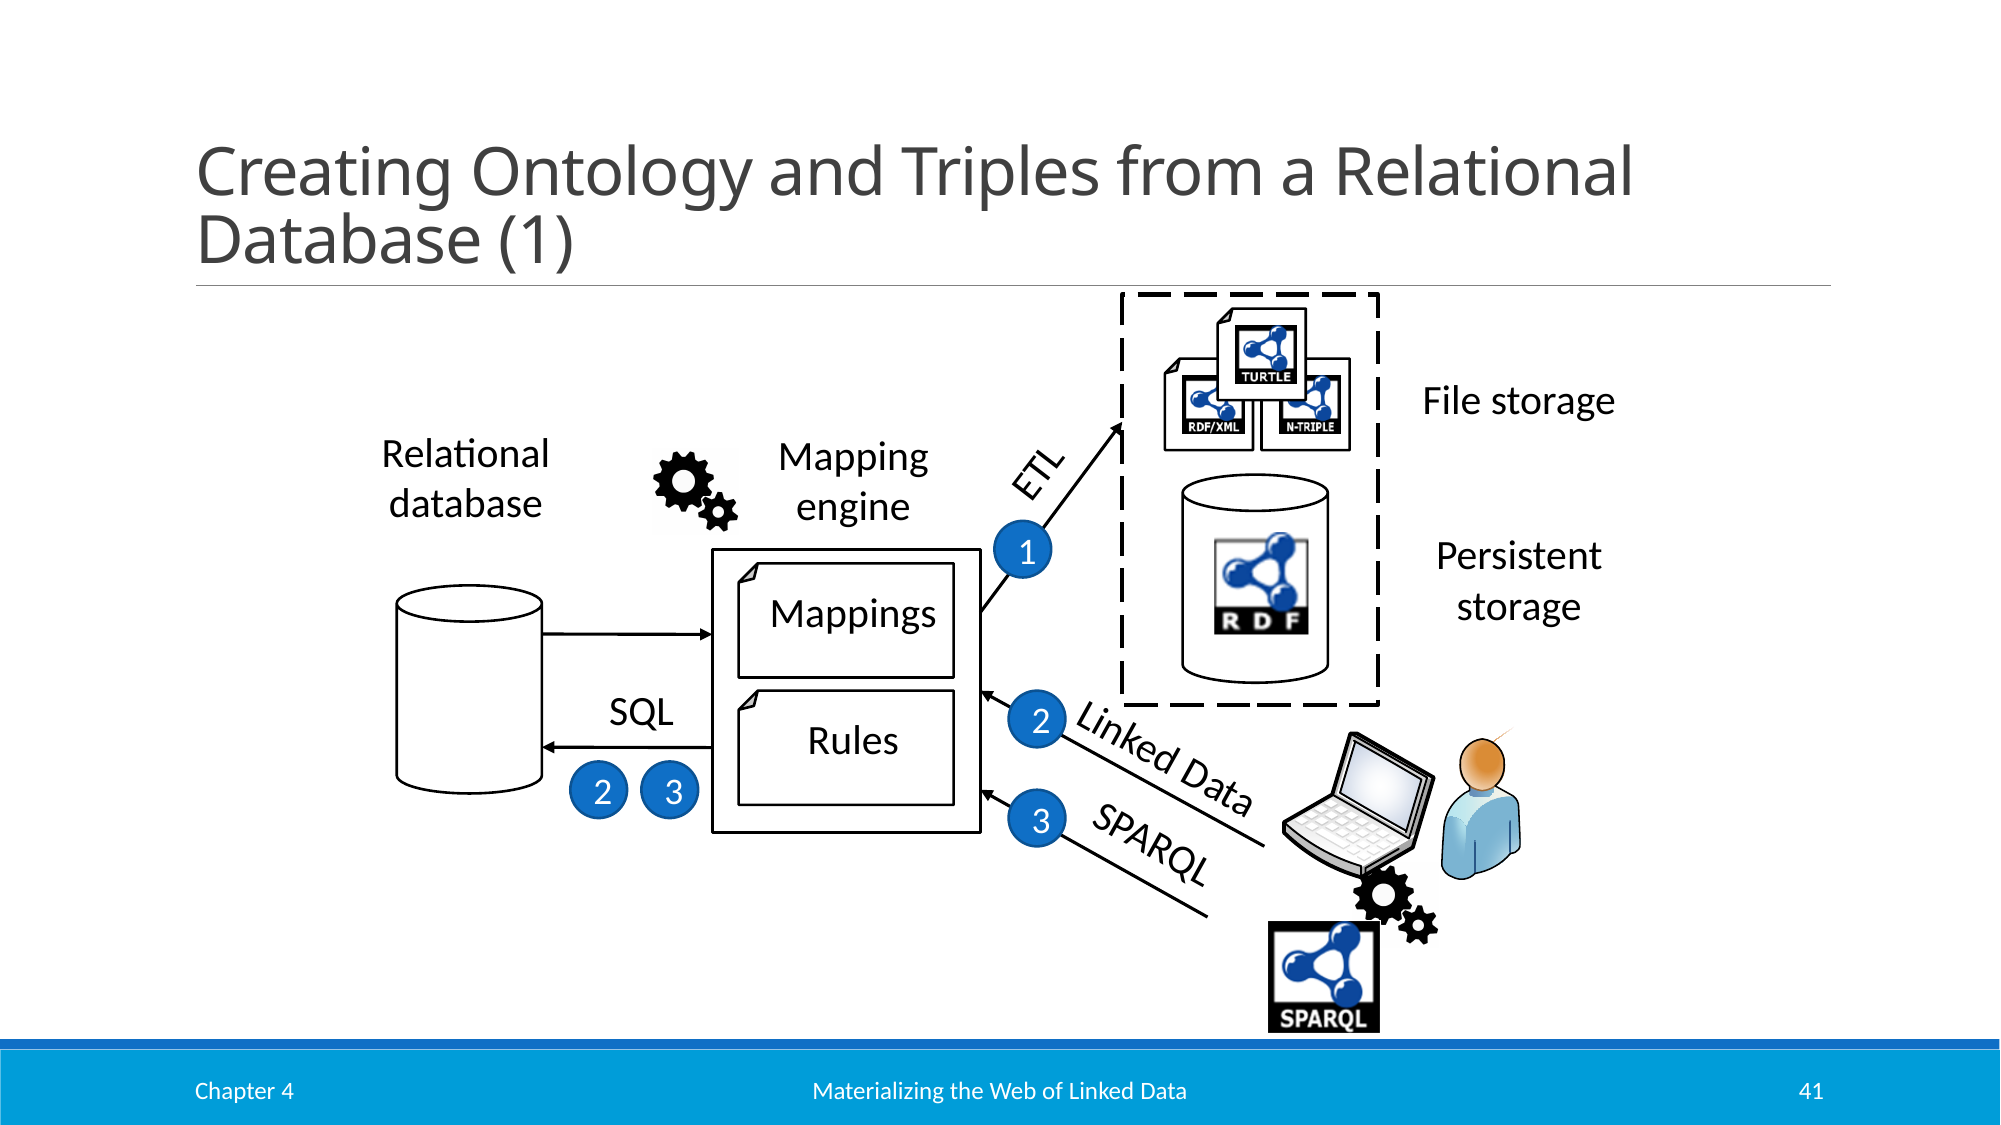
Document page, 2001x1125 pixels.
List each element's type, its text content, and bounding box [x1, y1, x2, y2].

slide_number 41 [1624, 1059, 1840, 1120]
title Creating Ontology and Triples from a Relational Database (1) [180, 47, 1830, 285]
slide_number Chapter 4 [180, 1059, 586, 1120]
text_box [336, 293, 1649, 1034]
footer Materializing the Web of Linked Data [604, 1059, 1396, 1120]
